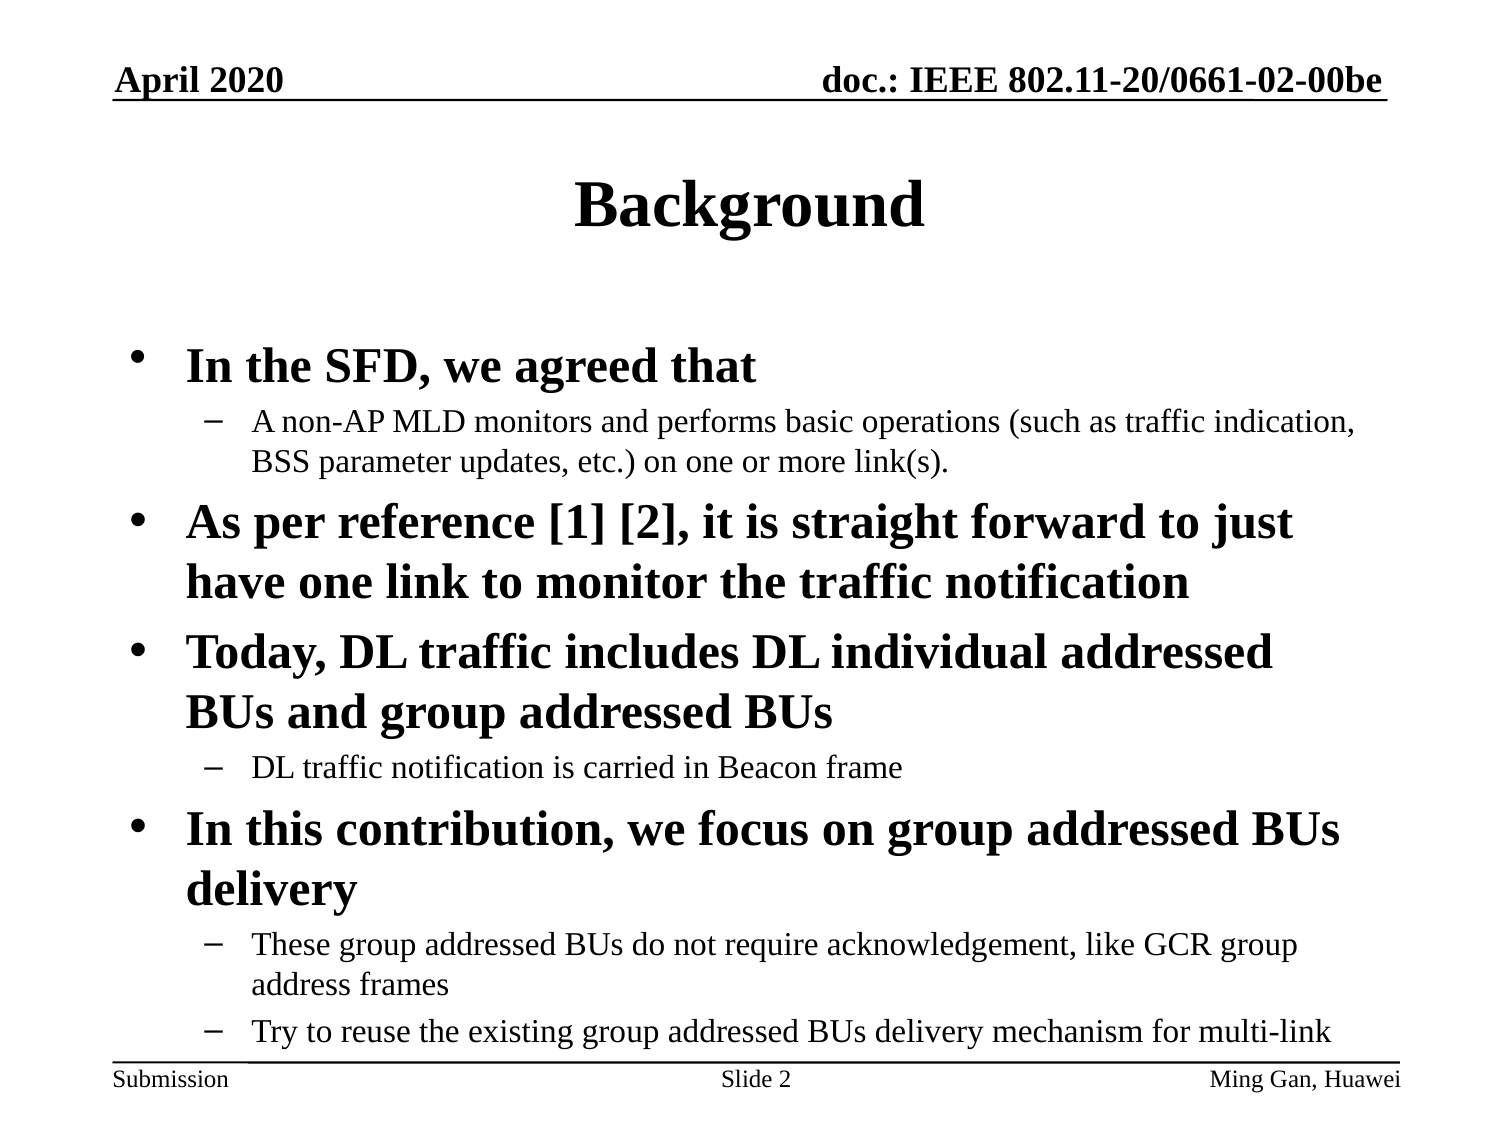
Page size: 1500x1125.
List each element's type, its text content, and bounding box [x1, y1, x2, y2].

footer Ming Gan, Huawei [1206, 1061, 1402, 1093]
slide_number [114, 54, 286, 101]
slide_number Slide 2 [712, 1061, 800, 1093]
list In the SFD, we agreed that A non-AP MLD monitors and performs basic operations (such as traffic indication, BSS parameter updates, etc.) on one or more link(s). As per reference [1] [2], it is straight forward to just have one link to monitor the traffic notification Today, DL traffic includes DL individual addressed BUs and group addressed BUs DL traffic notification is carried in Beacon frame In this contribution, we focus on group addressed BUs delivery These group addressed BUs do not require acknowledgement, like GCR group address frames Try to reuse the existing group addressed BUs delivery mechanism for multi-link [114, 324, 1390, 1001]
title Background [112, 112, 1388, 288]
